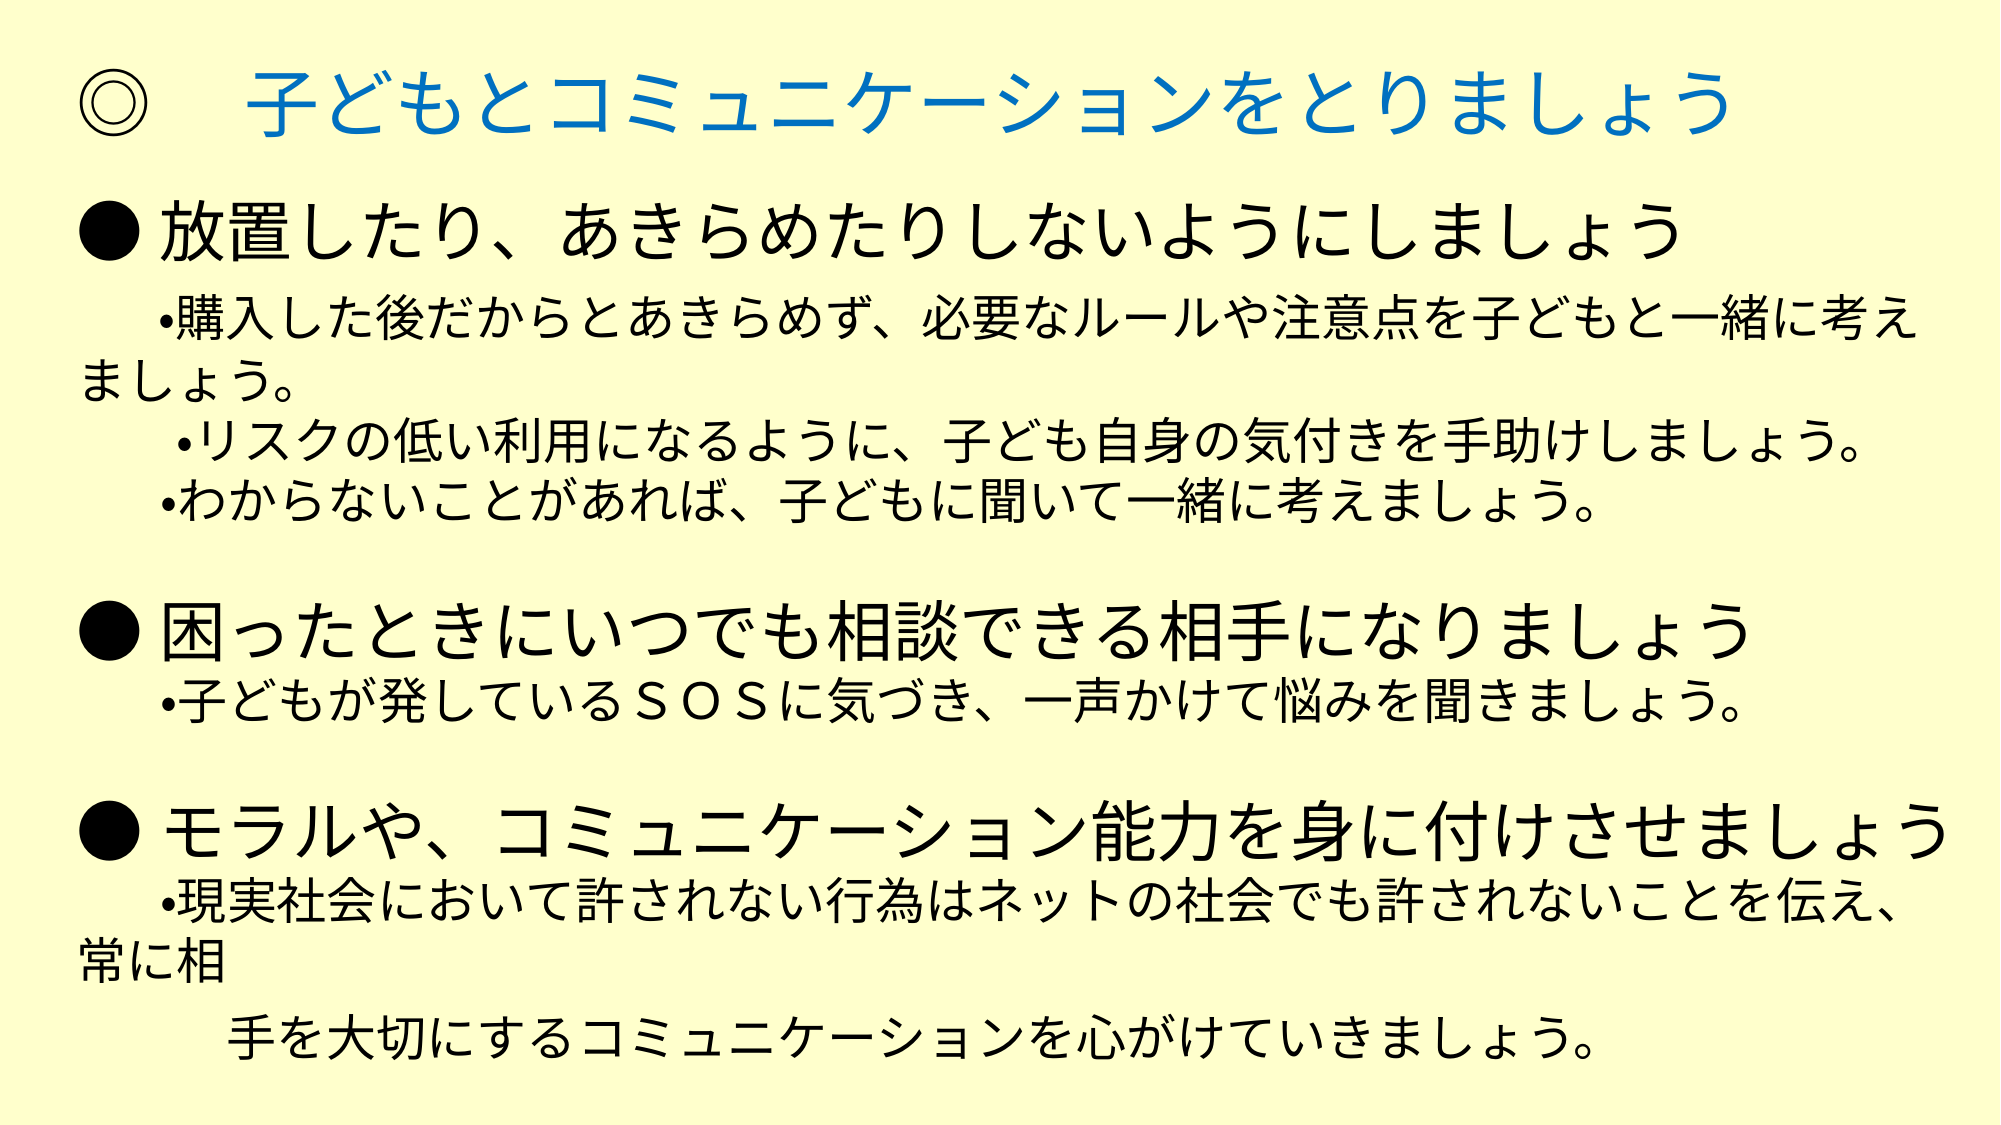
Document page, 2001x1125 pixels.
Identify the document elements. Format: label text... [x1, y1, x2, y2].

text_box ◎ 子どもとコミュニケーションをとりましょう [61, 48, 1819, 154]
text_box ●放置したり、あきらめたりしないようにしましょう ・購入した後だからとあきらめず、必要なルールや注意点を子どもと一緒に考えましょう。 ・リスクの低い利用になるように、子ども自身の気付きを手助けしましょう。 ・わからないことがあれば、子どもに聞いて一緒に考えましょう。 ●困ったときにいつでも相談できる相手になりましょう ・子どもが発しているＳＯＳに気づき、一声かけて悩みを聞きましょう。 ●モラルや、コミュニケーション能力を身に付けさせましょう ・現実社会において許されない行為はネットの社会でも許されないことを伝え、常に相 手を大切にするコミュニケーションを心がけていきましょう。 [61, 182, 1973, 1125]
